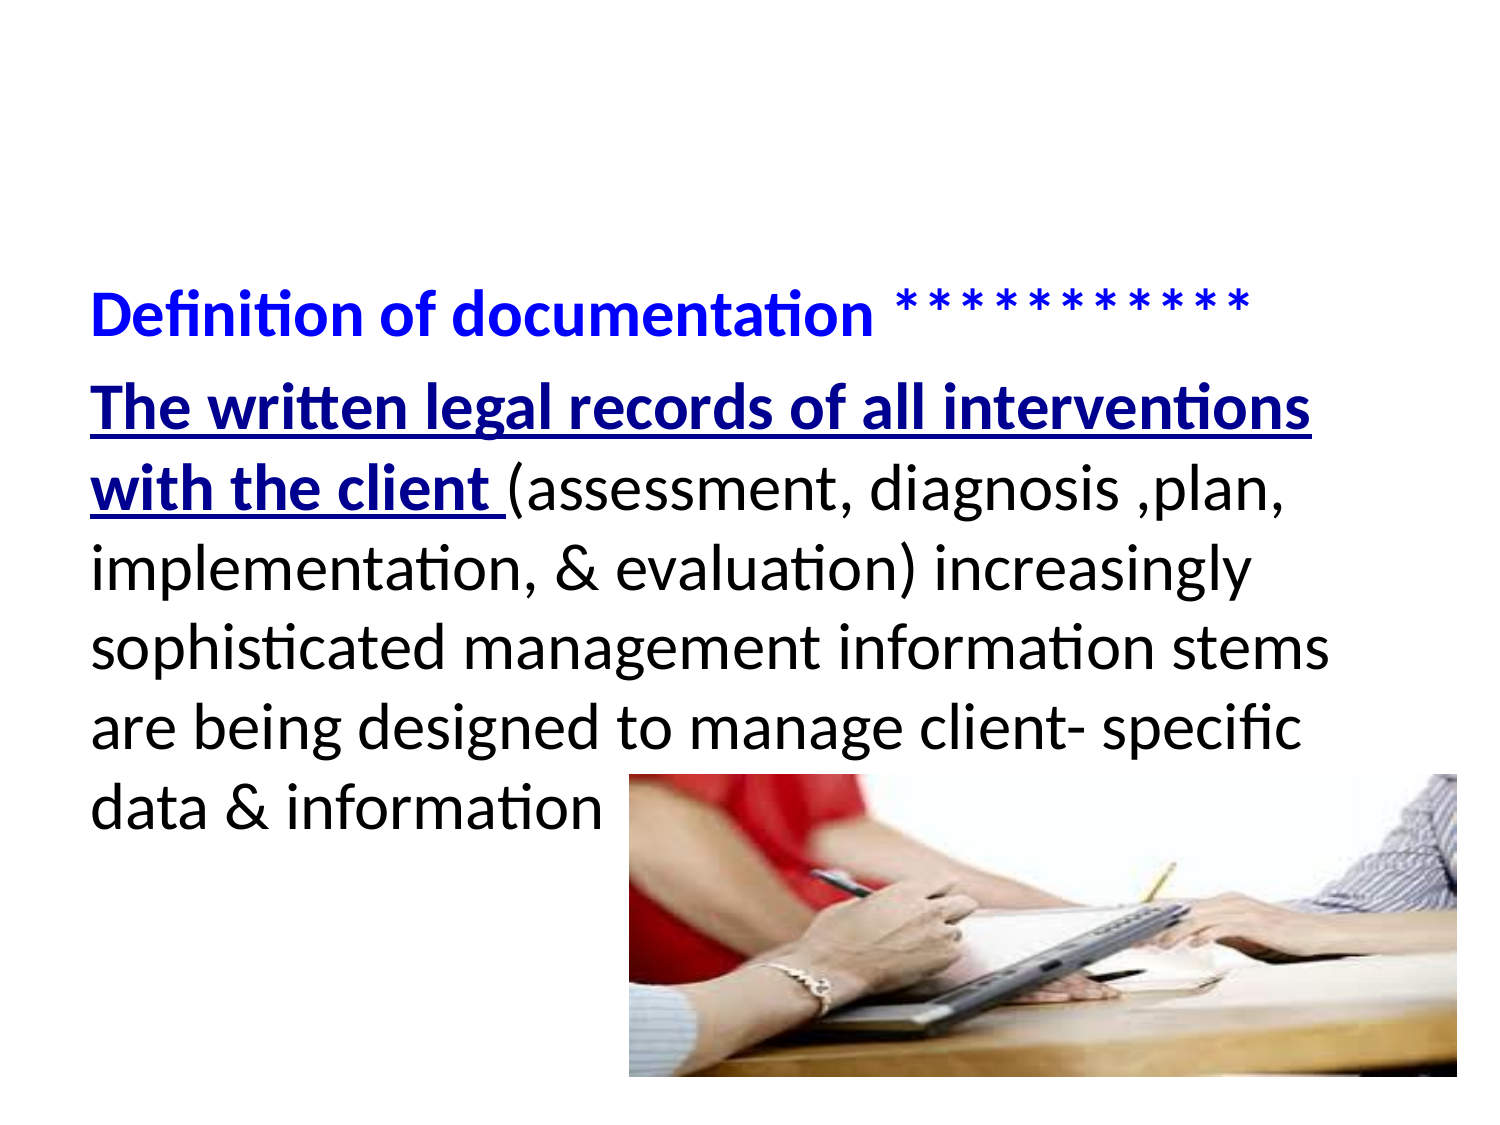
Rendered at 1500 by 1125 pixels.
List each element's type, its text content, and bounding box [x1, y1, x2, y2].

picture [628, 774, 1457, 1078]
list Definition of documentation *********** The written legal records of all interventions with the client (assessment, diagnosis ,plan, implementation, & evaluation) increasingly sophisticated management information stems are being designed to manage client- specific data & information [75, 262, 1425, 1005]
